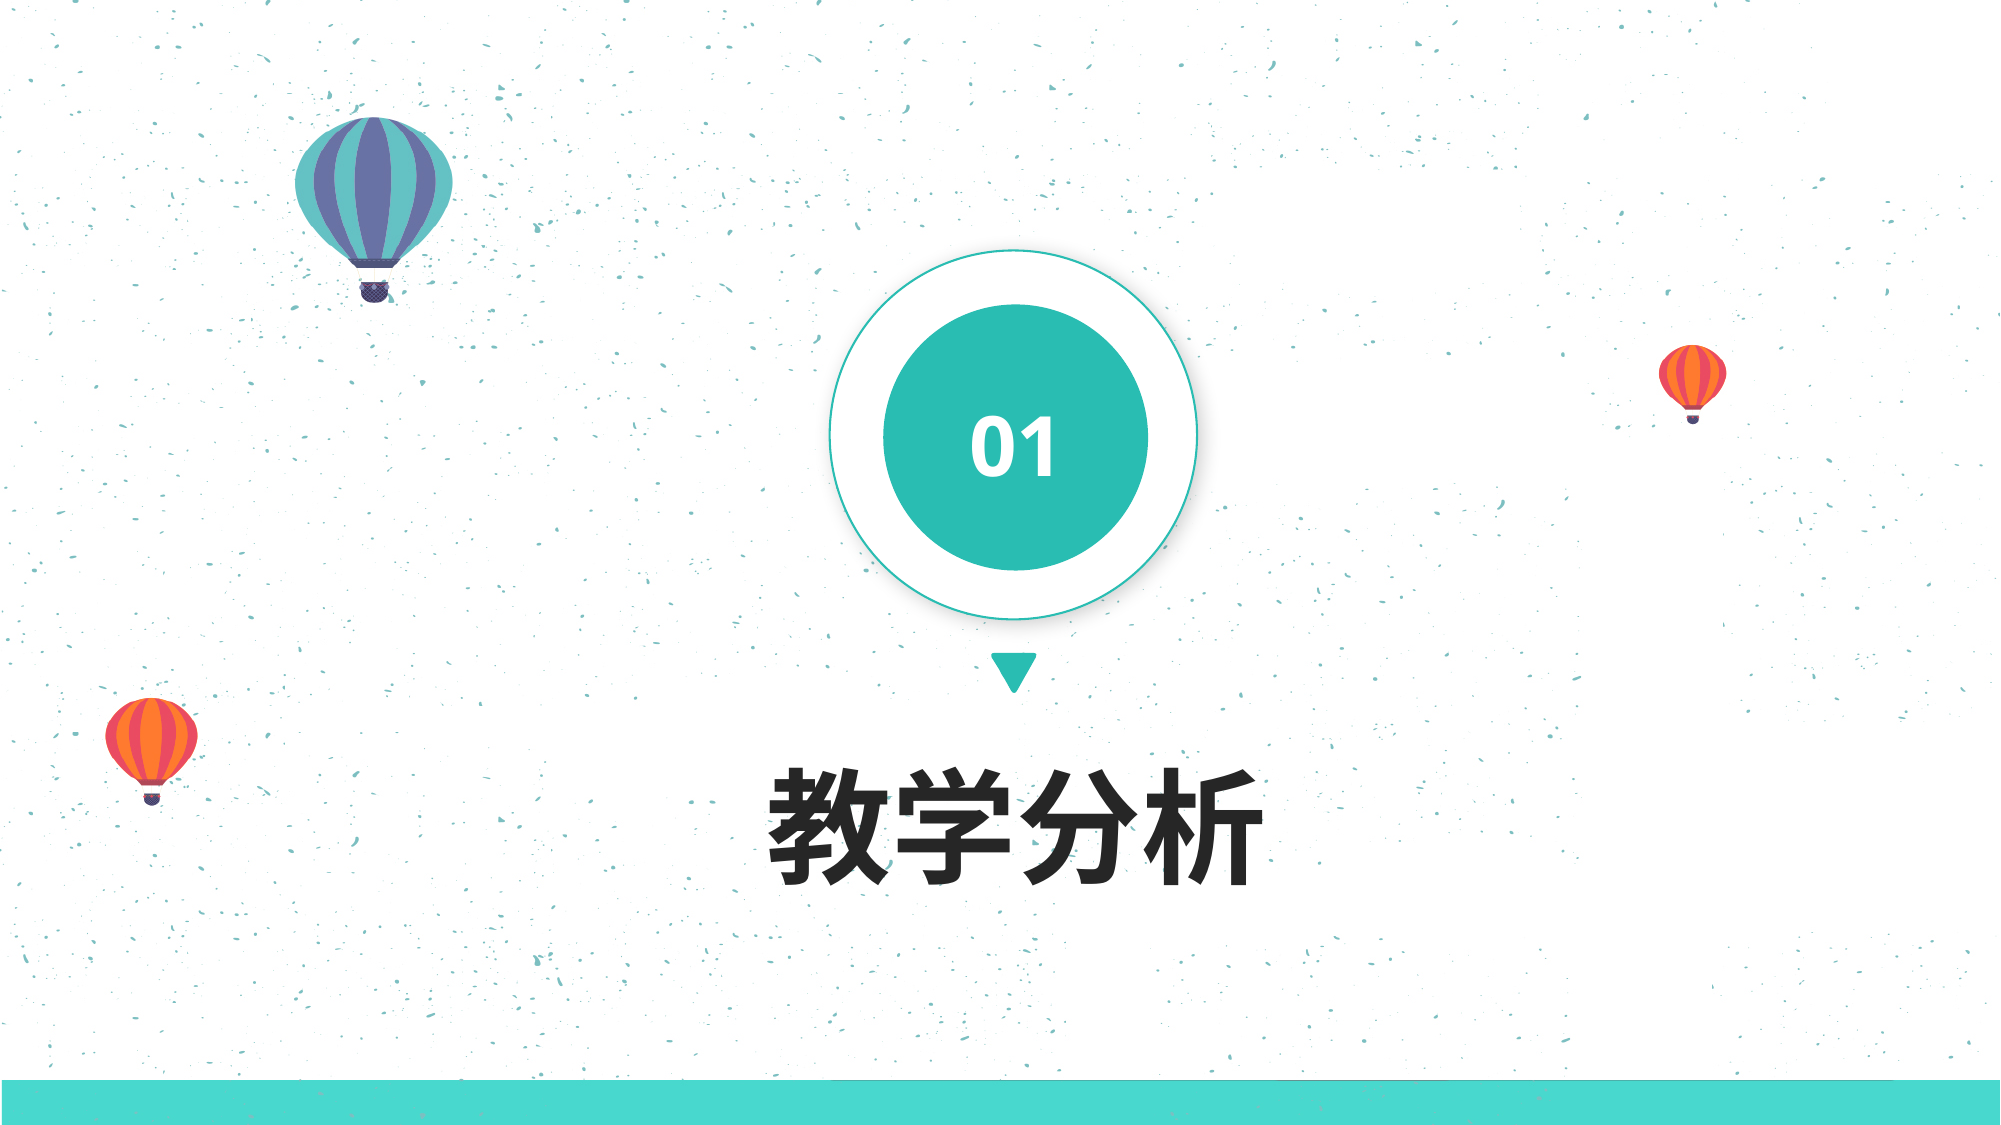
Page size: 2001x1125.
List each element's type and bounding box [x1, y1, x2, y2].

picture [0, 0, 2000, 1125]
text_box [702, 250, 1331, 910]
